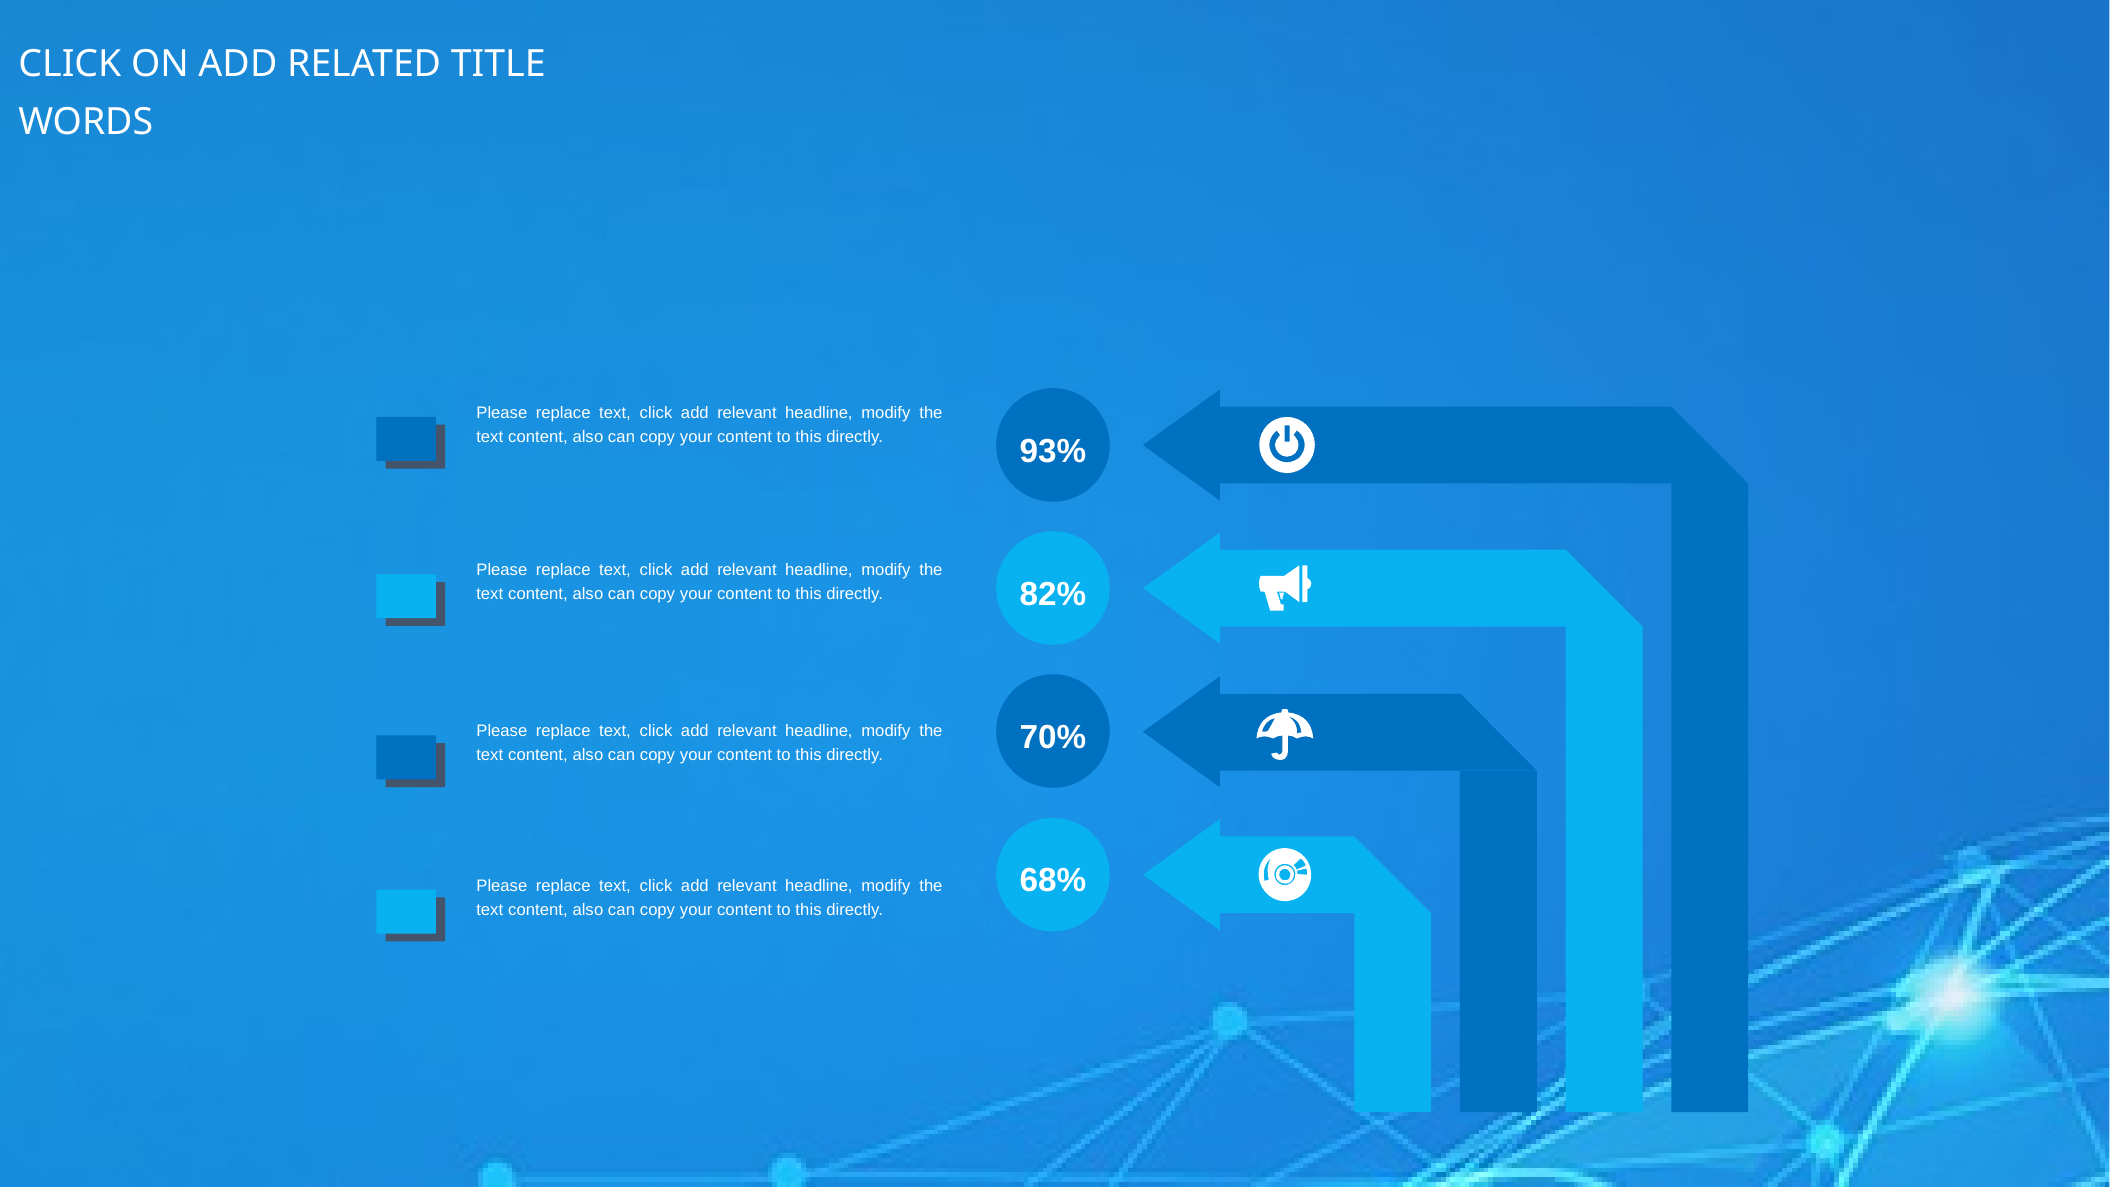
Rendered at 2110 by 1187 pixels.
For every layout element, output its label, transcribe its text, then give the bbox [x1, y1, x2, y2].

text_box Please replace text, click add relevant headline, modify the text content, also can copy your content to this directly. [461, 390, 959, 453]
picture [0, 0, 2110, 1187]
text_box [996, 674, 1110, 788]
text_box Please replace text, click add relevant headline, modify the text content, also can copy your content to this directly. [461, 863, 959, 926]
text_box Please replace text, click add relevant headline, modify the text content, also can copy your content to this directly. [461, 708, 959, 772]
text_box CLICK ON ADD RELATED TITLE WORDS [3, 18, 595, 150]
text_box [376, 735, 446, 788]
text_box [376, 574, 446, 626]
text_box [996, 817, 1110, 932]
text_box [996, 531, 1110, 645]
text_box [996, 388, 1110, 502]
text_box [376, 889, 446, 942]
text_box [1142, 819, 1432, 1112]
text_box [376, 416, 446, 469]
text_box Please replace text, click add relevant headline, modify the text content, also can copy your content to this directly. [461, 547, 959, 611]
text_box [1142, 389, 1749, 1112]
